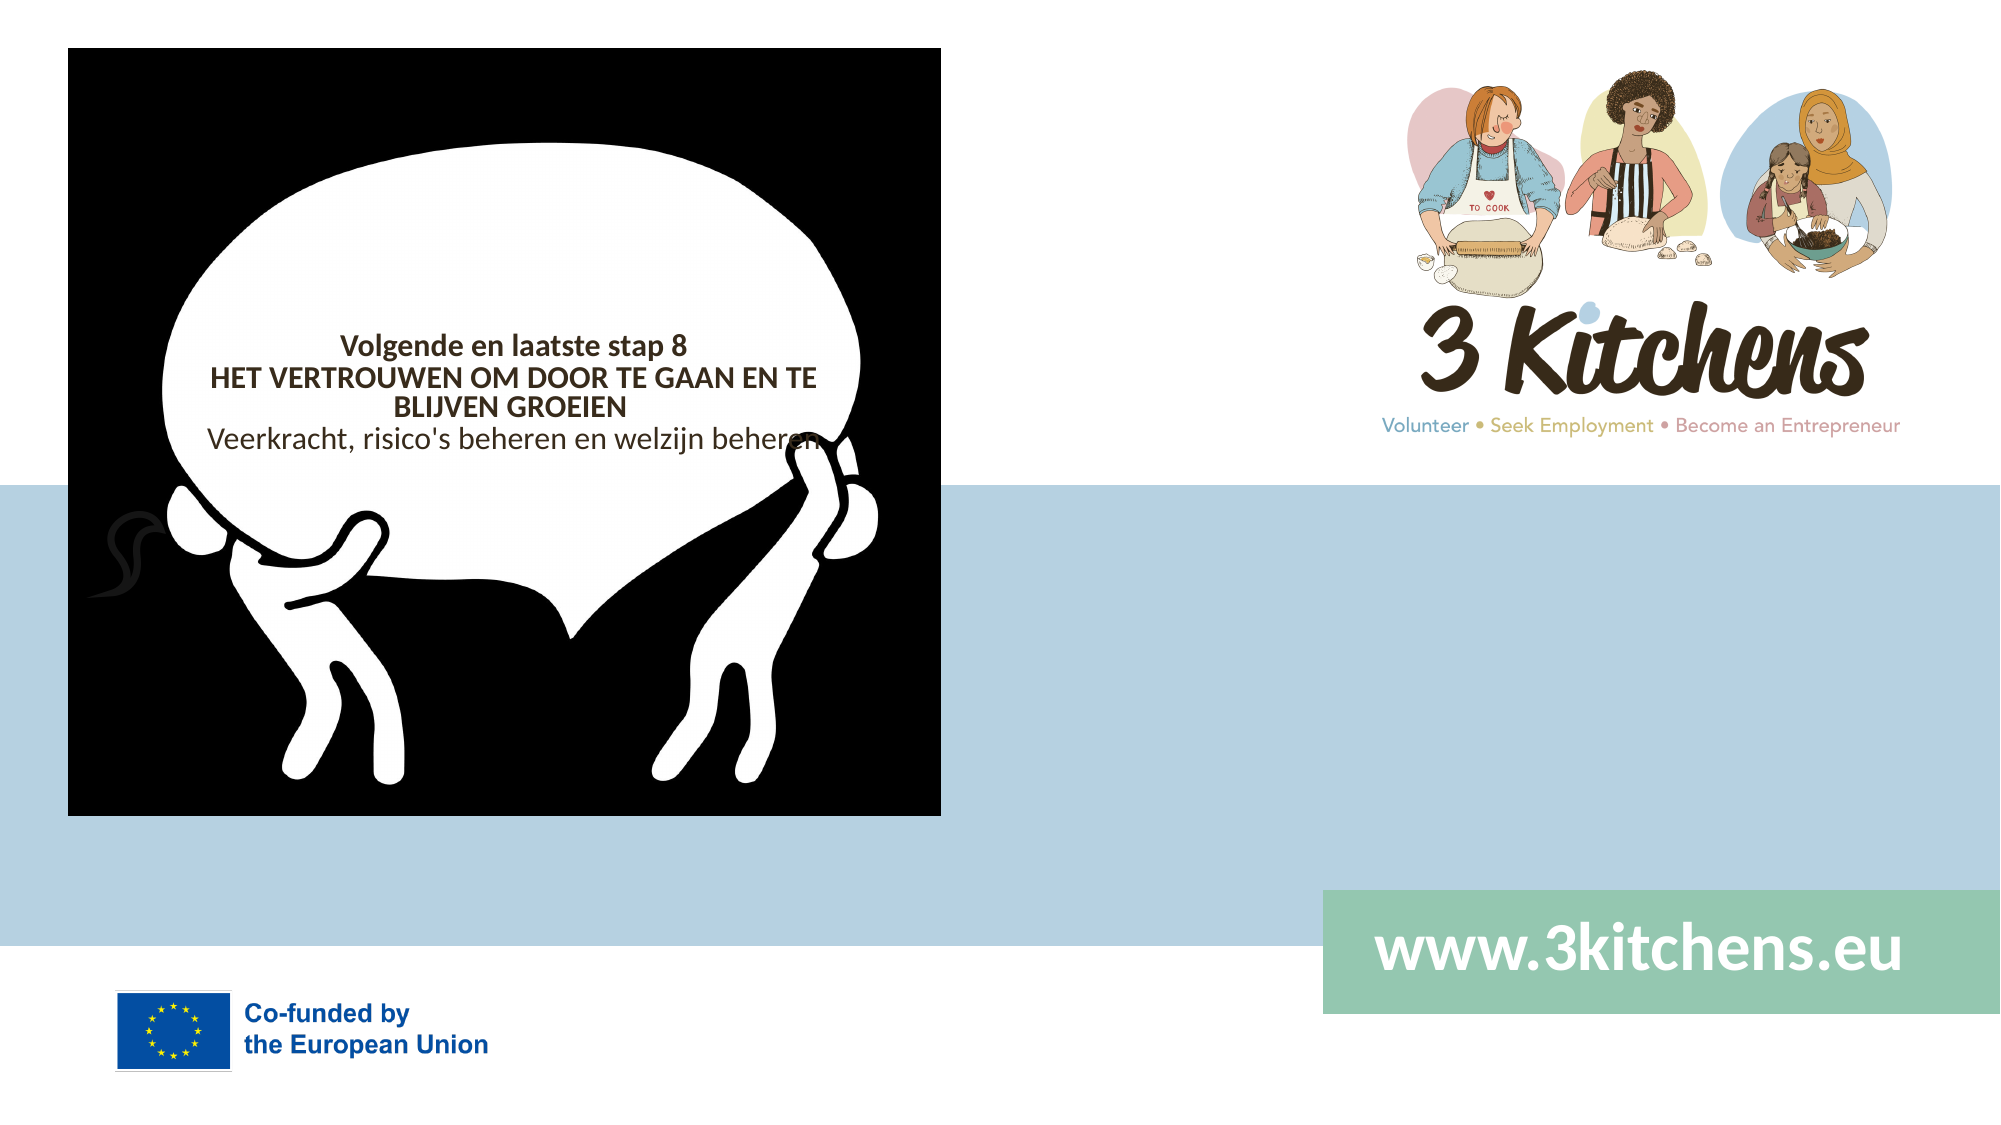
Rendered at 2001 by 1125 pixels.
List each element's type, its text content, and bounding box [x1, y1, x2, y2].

list www.3kitchens.eu [1323, 891, 1921, 1012]
picture [112, 988, 516, 1074]
picture [1349, 23, 1957, 462]
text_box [68, 48, 941, 816]
text_box [1244, 442, 1769, 563]
